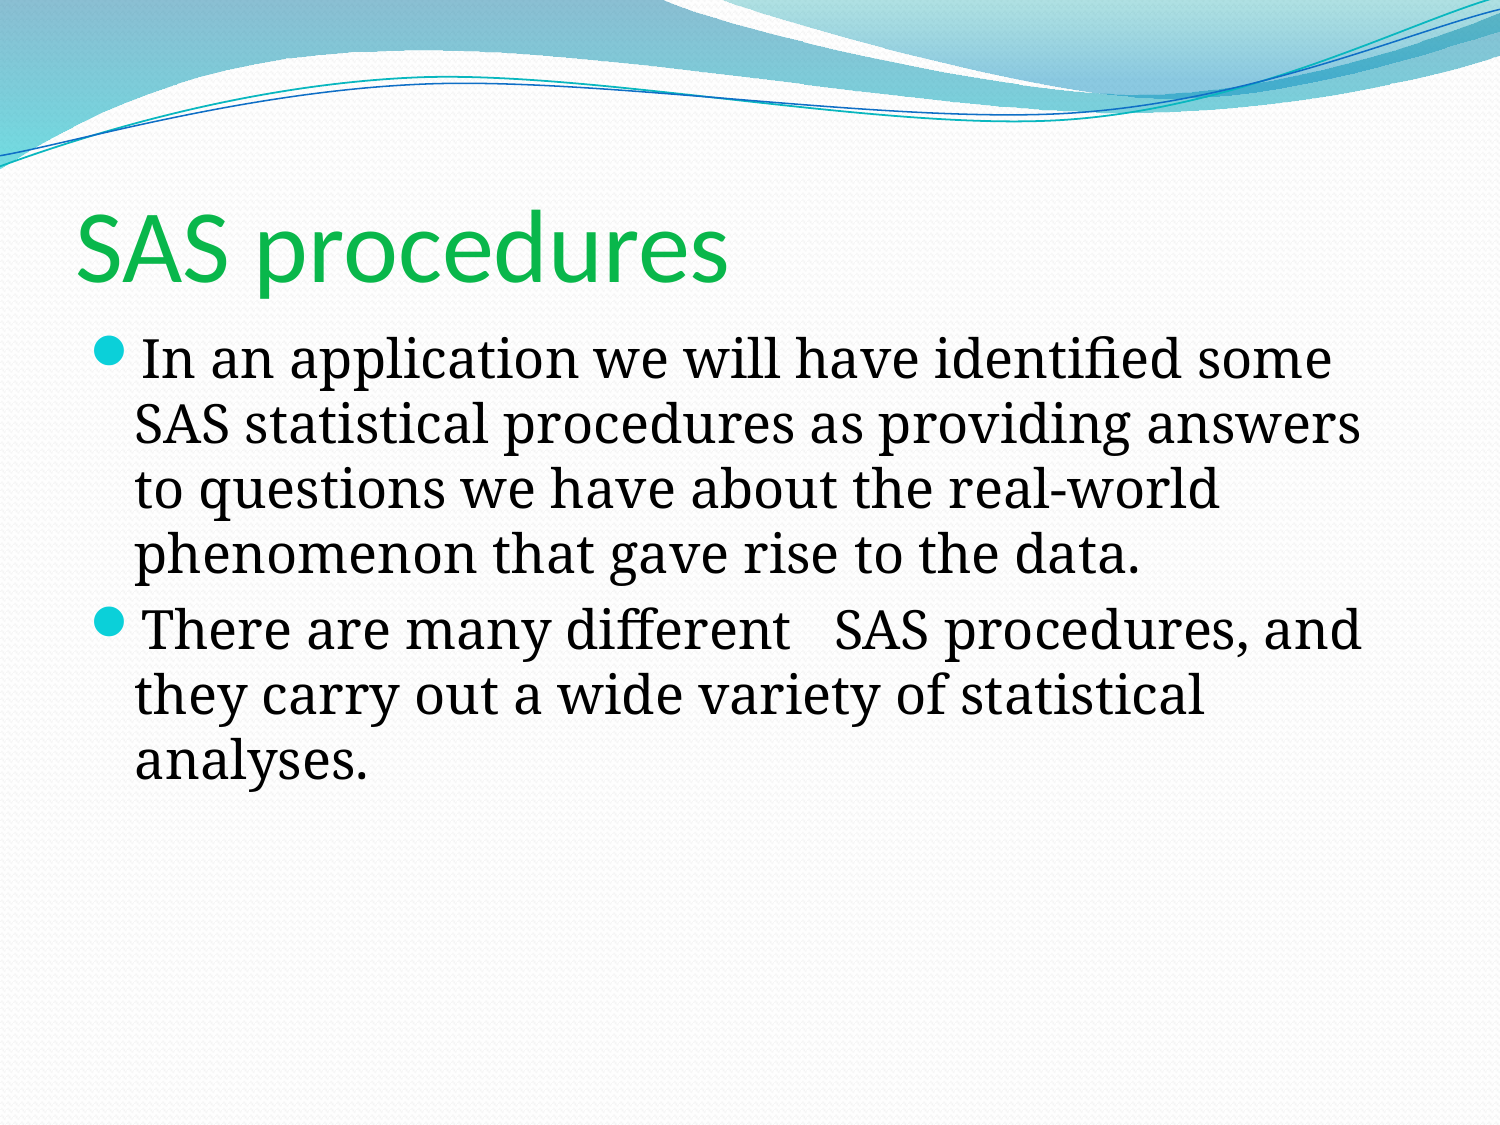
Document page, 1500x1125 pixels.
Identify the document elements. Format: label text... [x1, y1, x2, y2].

list In an application we will have identified some SAS statistical procedures as providing answers to questions we have about the real-world phenomenon that gave rise to the data. There are many different SAS procedures, and they carry out a wide variety of statistical analyses. [75, 317, 1425, 1038]
title SAS procedures [75, 115, 1425, 303]
